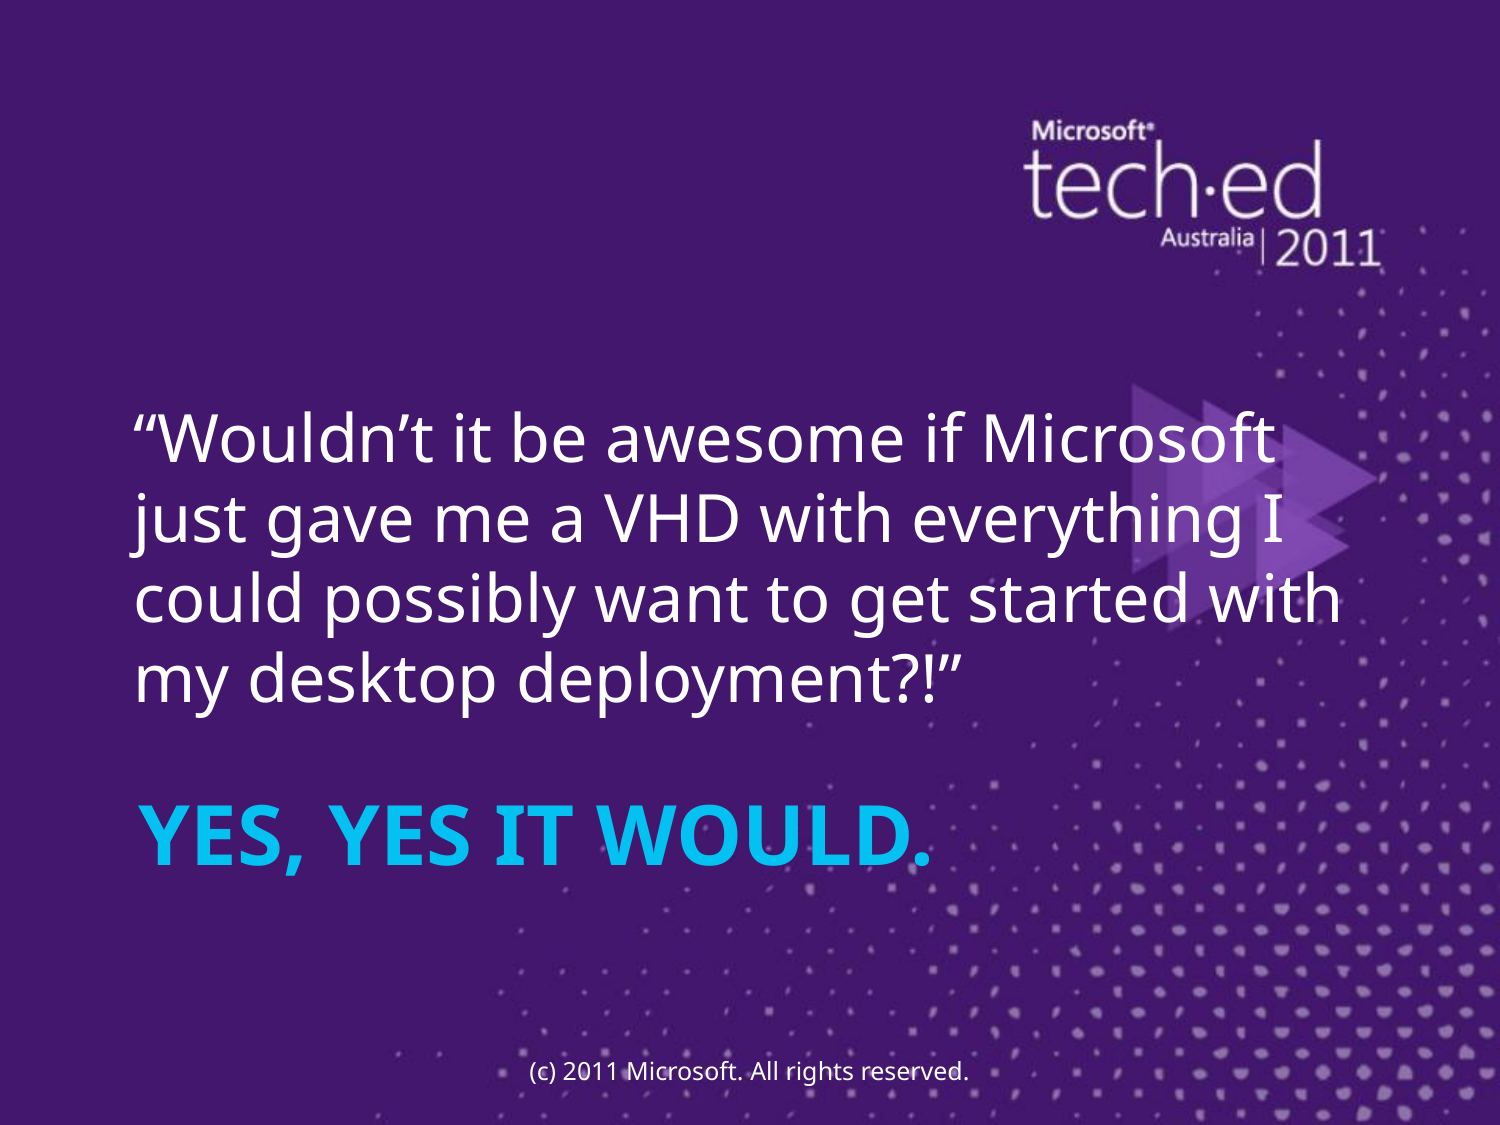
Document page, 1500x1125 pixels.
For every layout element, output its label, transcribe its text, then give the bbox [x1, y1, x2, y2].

title YES, YES iT WOULD. [123, 775, 1399, 999]
footer (c) 2011 Microsoft. All rights reserved. [512, 1042, 988, 1103]
list “Wouldn’t it be awesome if Microsoft just gave me a VHD with everything I could possibly want to get started with my desktop deployment?!” [118, 476, 1394, 723]
picture [0, 0, 1500, 1125]
